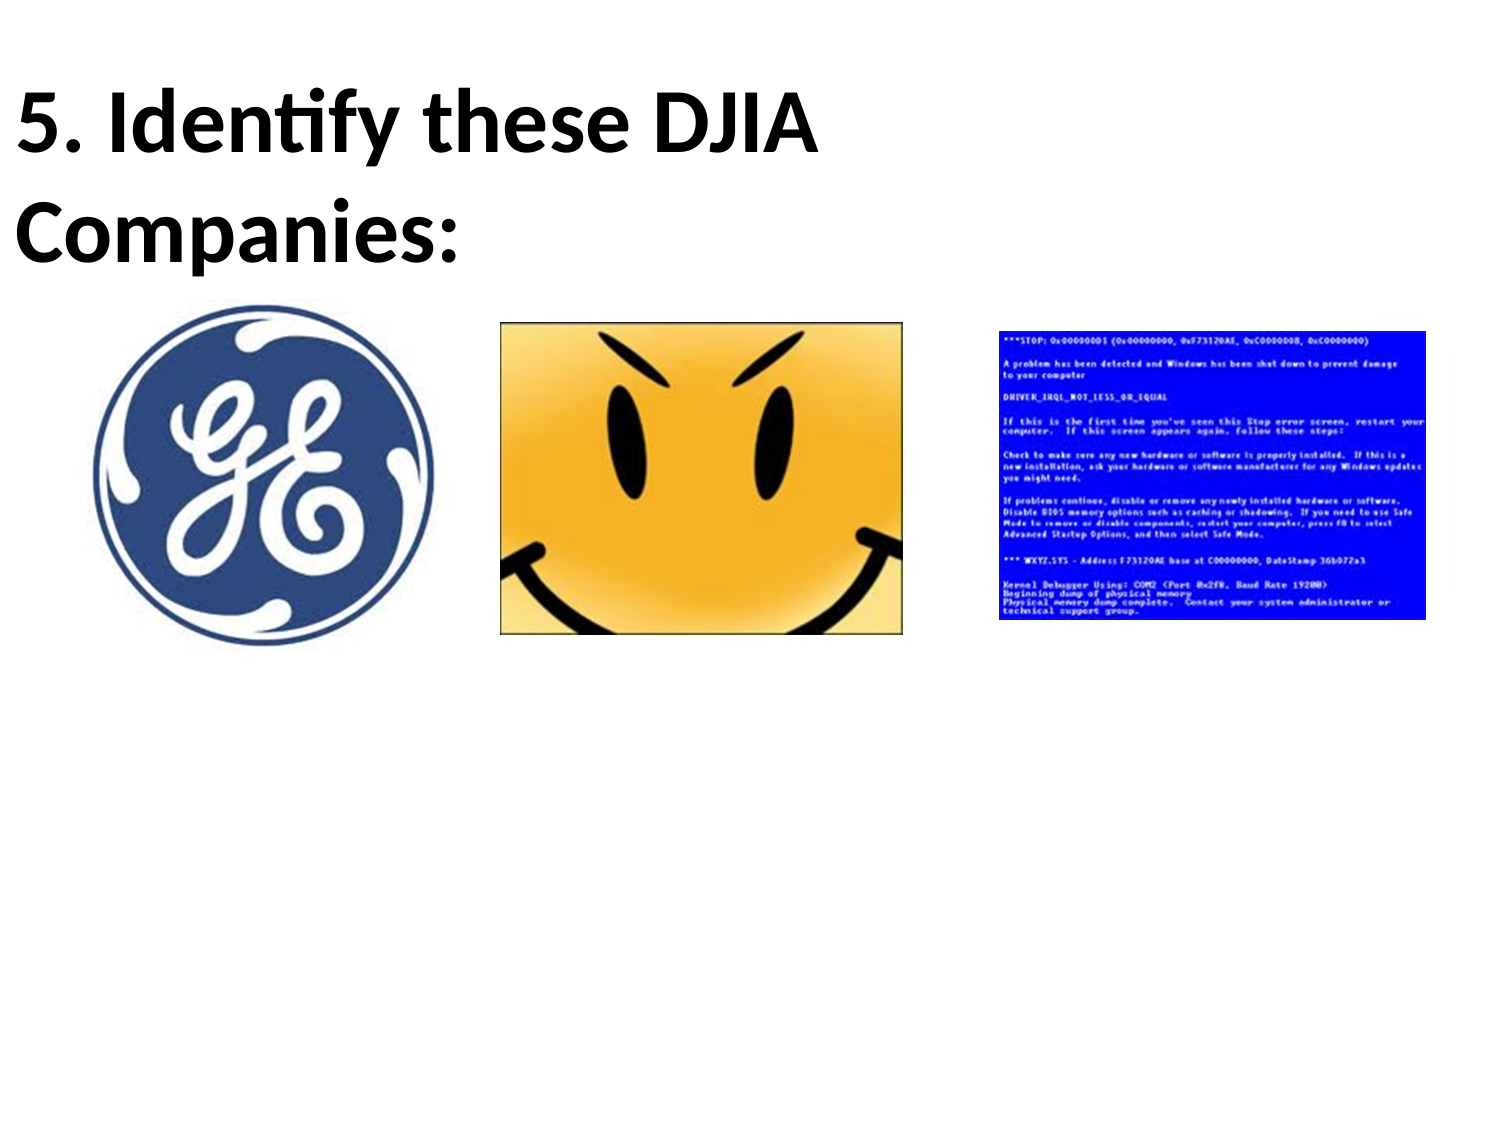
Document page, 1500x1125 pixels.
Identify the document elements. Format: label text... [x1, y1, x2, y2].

title 5. Identify these DJIA Companies: [0, 24, 963, 1088]
picture [499, 321, 903, 635]
picture [87, 299, 440, 653]
picture [999, 331, 1427, 621]
